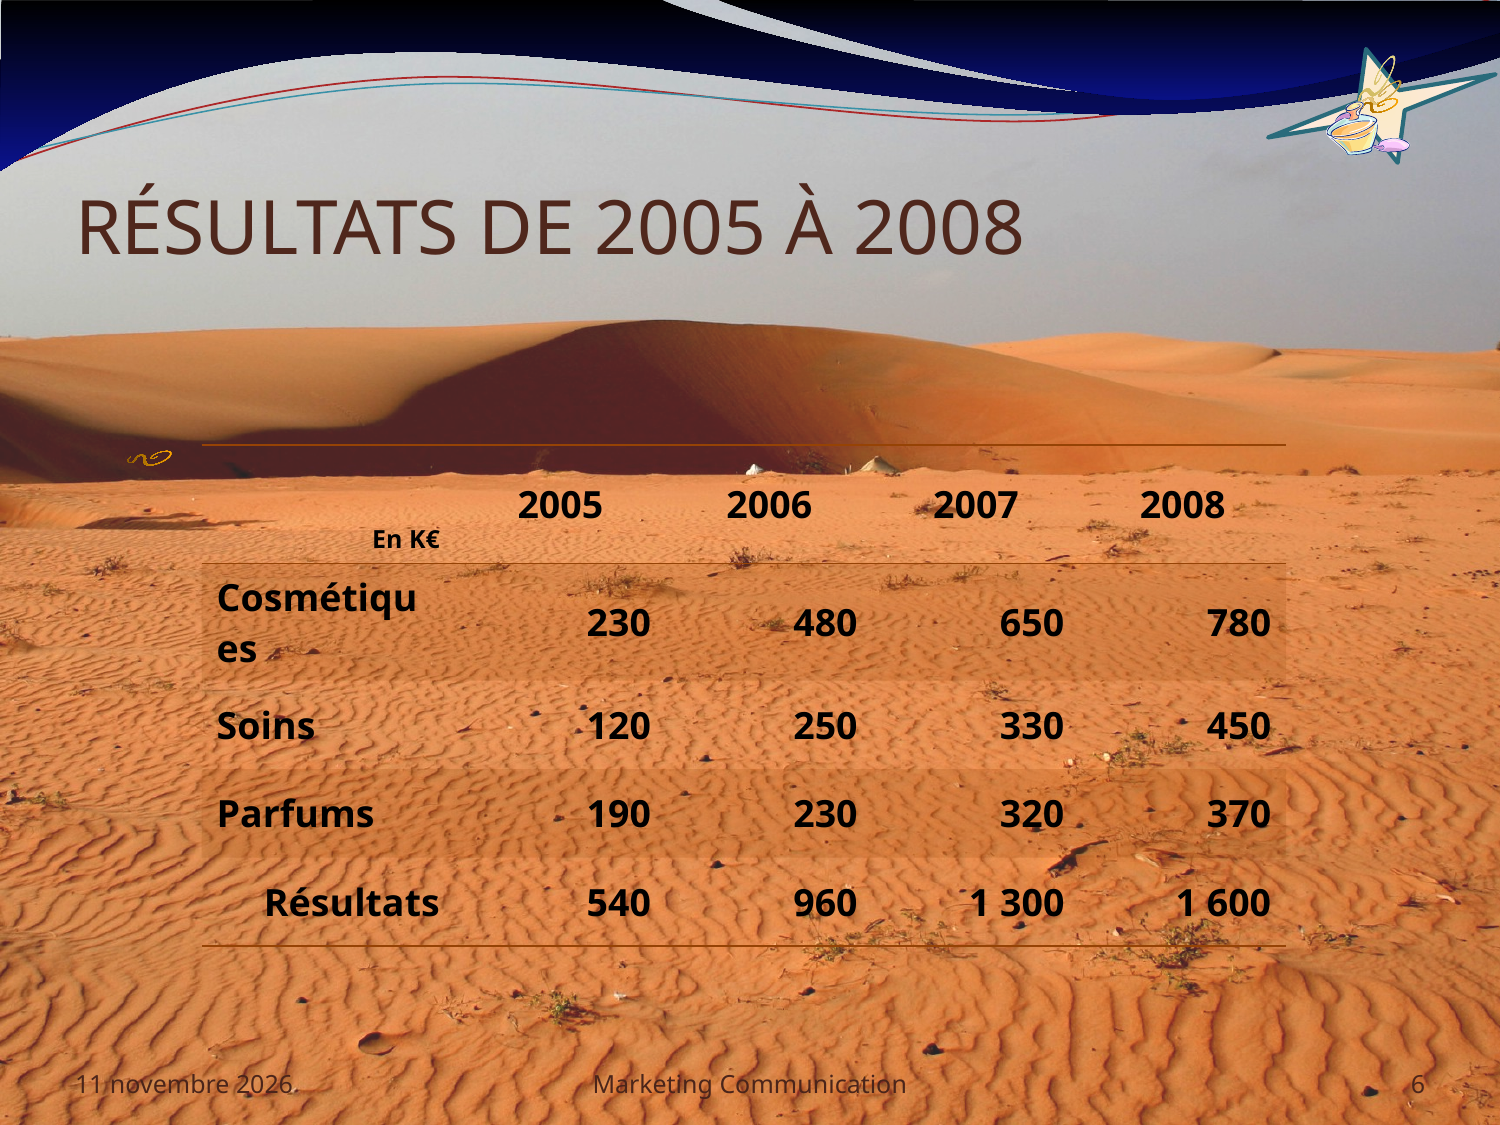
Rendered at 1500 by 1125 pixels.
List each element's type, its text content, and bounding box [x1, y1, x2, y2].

table_cell Soins [202, 681, 455, 769]
table_header En K€ [202, 446, 455, 563]
table_cell 120 [455, 681, 666, 769]
table_cell 250 [666, 681, 873, 769]
table_cell 230 [455, 564, 666, 681]
table_cell 330 [873, 681, 1080, 769]
table_header 2005 [455, 446, 666, 563]
table_cell 230 [666, 769, 873, 858]
table_cell 650 [873, 564, 1080, 681]
table_cell 450 [1080, 681, 1286, 769]
title Résultats de 2005 à 2008 [75, 82, 1425, 270]
table_cell 320 [873, 769, 1080, 858]
table_cell 1 300 [873, 858, 1080, 945]
table_header 2007 [873, 446, 1080, 563]
table_cell 540 [455, 858, 666, 945]
table_header 2008 [1080, 446, 1286, 563]
table_cell 370 [1080, 769, 1286, 858]
table_cell 960 [666, 858, 873, 945]
table_cell 480 [666, 564, 873, 681]
table_cell Résultats [202, 858, 455, 945]
table_cell Parfums [202, 769, 455, 858]
slide_number 6 [1299, 1042, 1425, 1103]
table_header 2006 [666, 446, 873, 563]
footer Marketing Communication [474, 1042, 1025, 1103]
slide_number mars 09 [75, 1042, 425, 1103]
table_cell 780 [1080, 564, 1286, 681]
table_cell Cosmétiques [202, 564, 455, 681]
table_cell 1 600 [1080, 858, 1286, 945]
table_cell 190 [455, 769, 666, 858]
